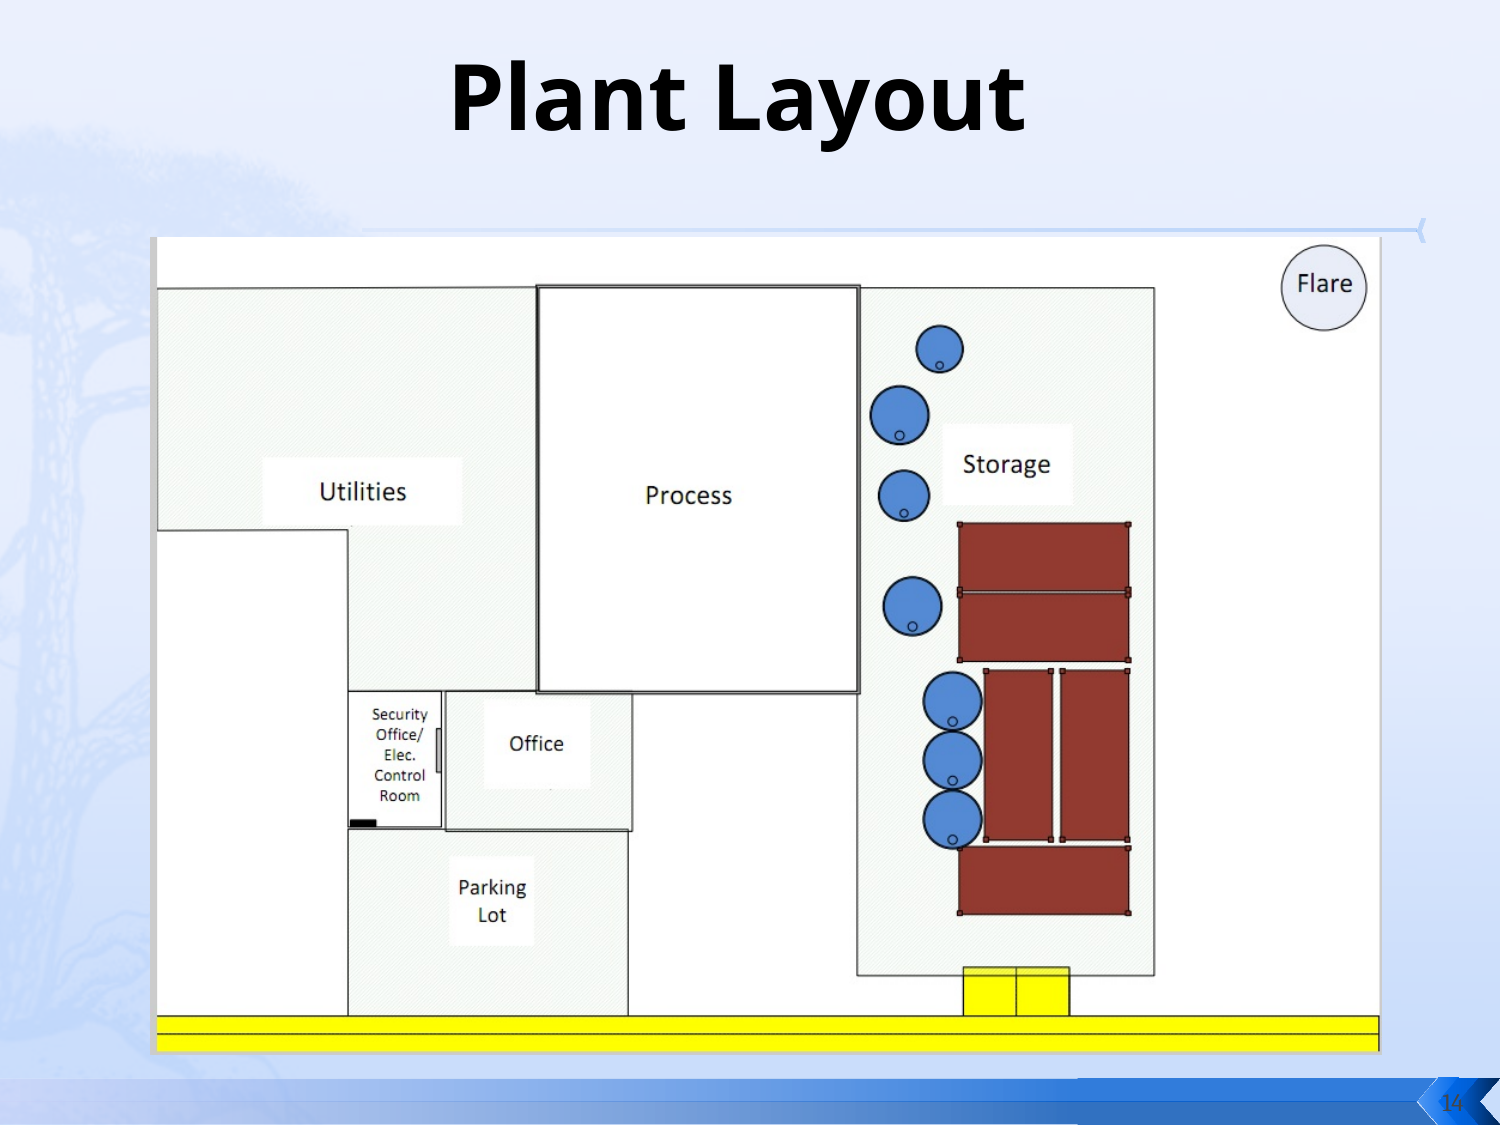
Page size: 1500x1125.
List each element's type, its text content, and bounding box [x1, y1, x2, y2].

title Plant Layout [62, 0, 1413, 188]
slide_number 14 [1406, 1077, 1500, 1125]
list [149, 236, 1382, 1056]
